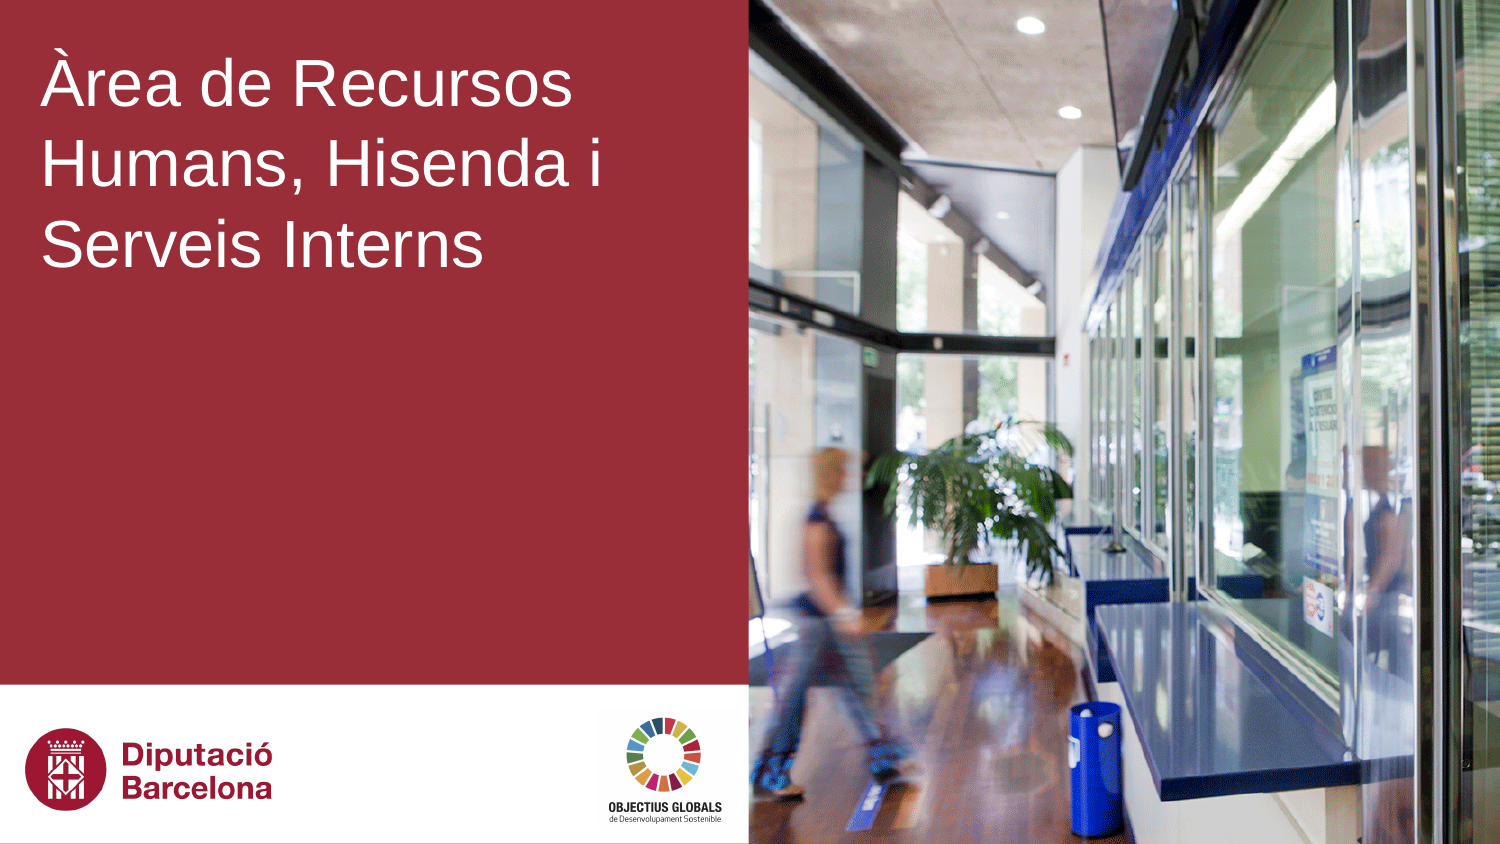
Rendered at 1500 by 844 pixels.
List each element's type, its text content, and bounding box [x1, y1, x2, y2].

picture [596, 709, 736, 830]
picture [748, 0, 1500, 844]
text_box Àrea de Recursos Humans, Hisenda i Serveis Interns [25, 32, 722, 540]
picture [25, 728, 272, 811]
